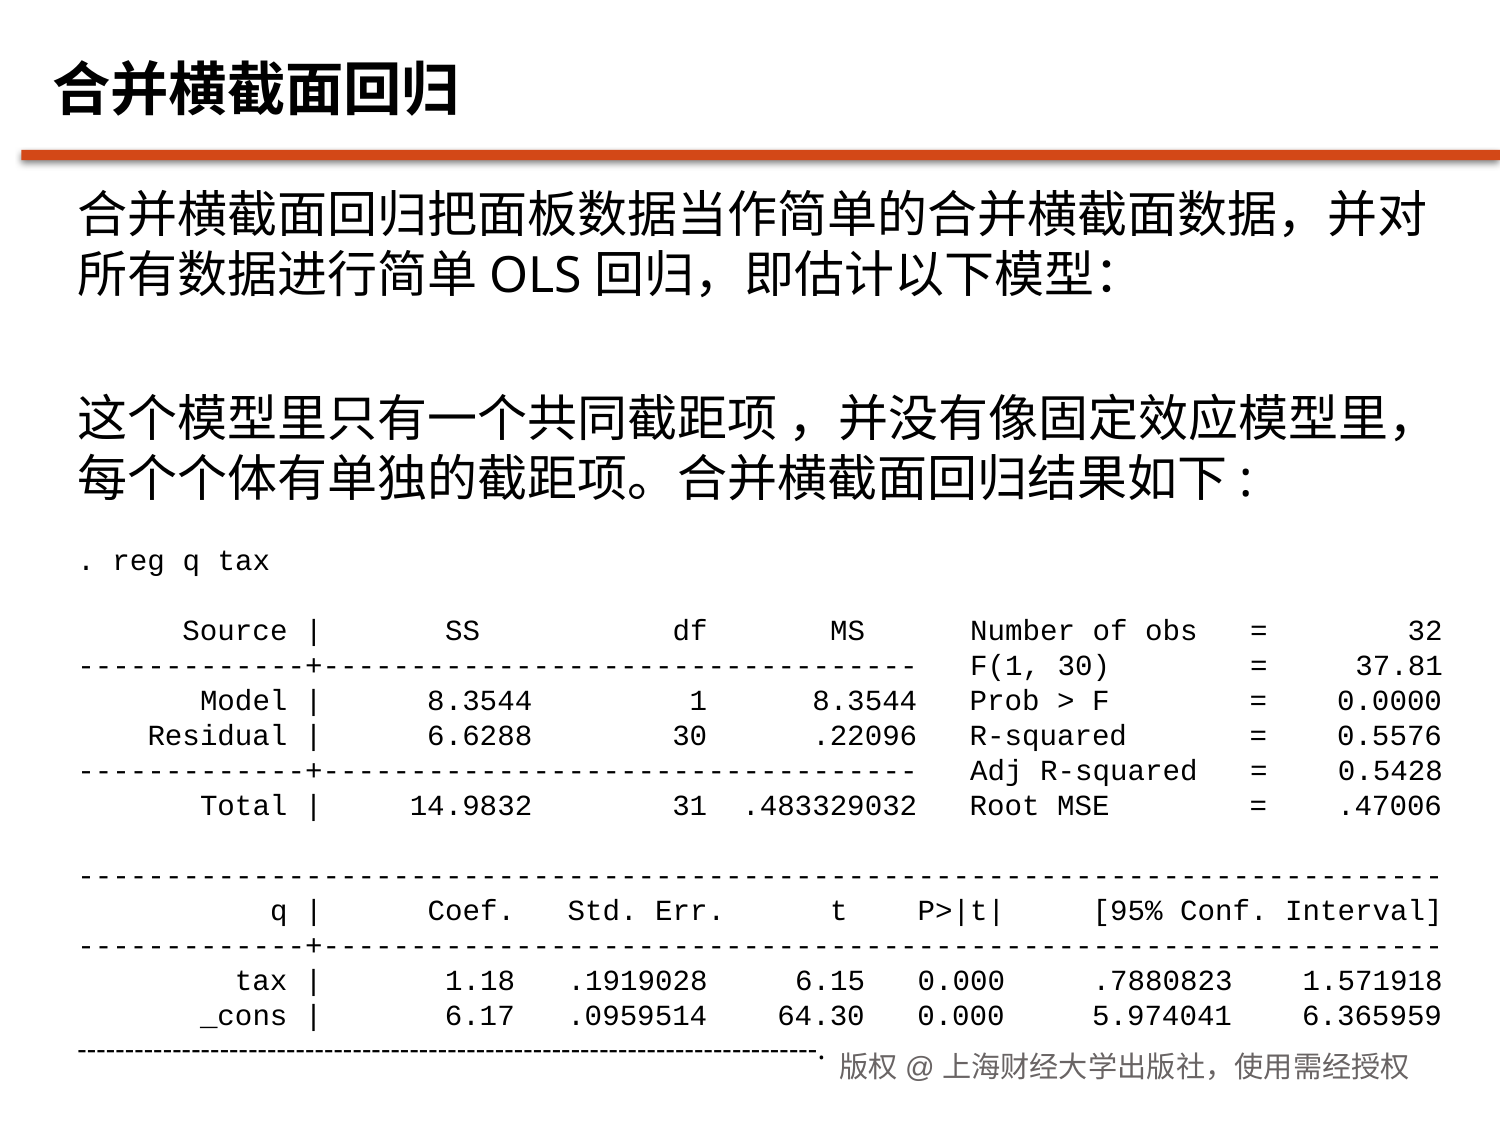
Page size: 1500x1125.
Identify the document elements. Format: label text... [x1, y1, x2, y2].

title 合并横截面回归 [37, 50, 1425, 138]
footer 版权@上海财经大学出版社，使用需经授权 [825, 1028, 1475, 1104]
